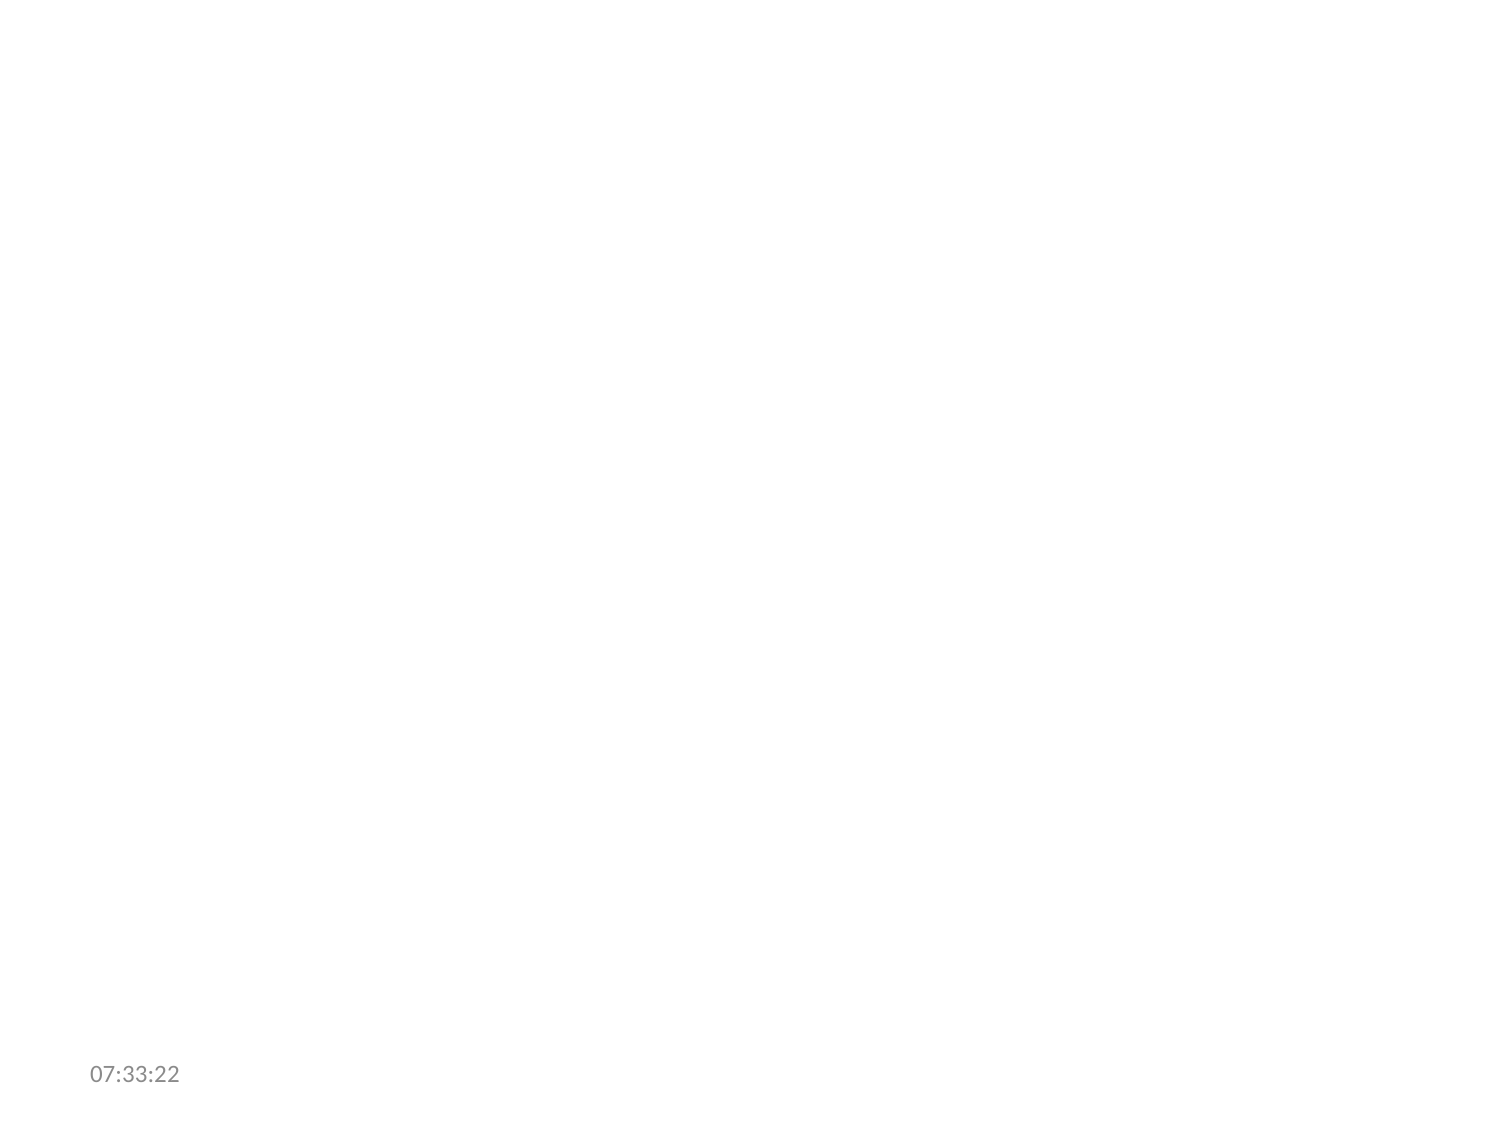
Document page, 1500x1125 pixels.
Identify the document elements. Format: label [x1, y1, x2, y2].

slide_number [75, 1042, 425, 1103]
